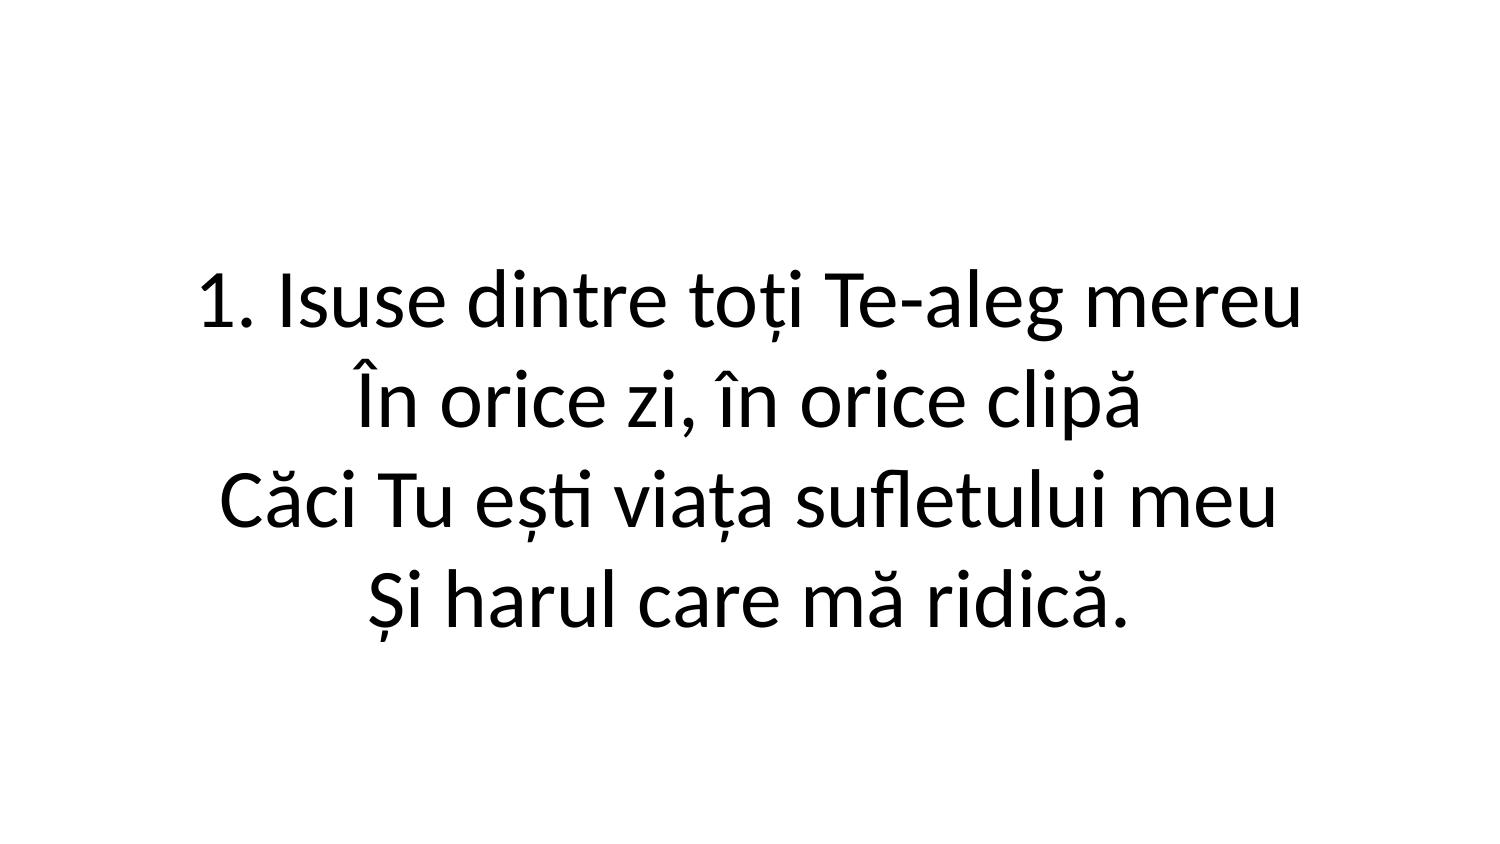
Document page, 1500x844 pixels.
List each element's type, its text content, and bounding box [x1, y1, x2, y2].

text_box 1. Isuse dintre toți Te-aleg mereu În orice zi, în orice clipă Căci Tu ești viața sufletului meu Și harul care mă ridică. [179, 192, 1321, 652]
